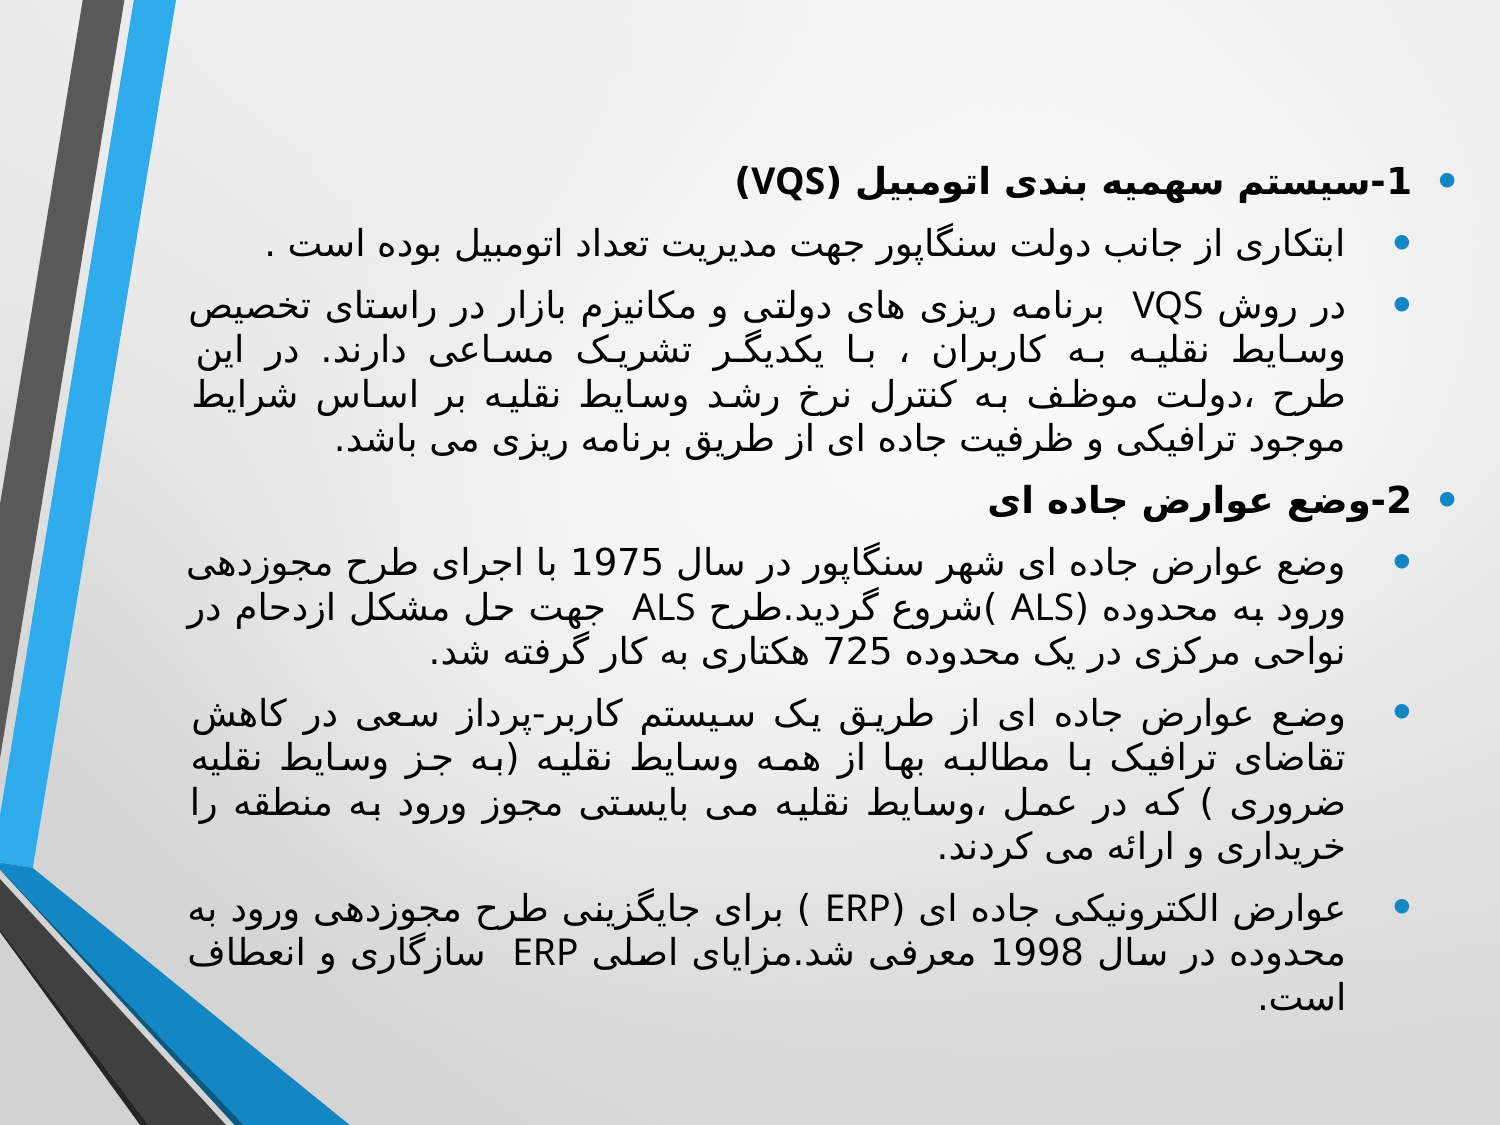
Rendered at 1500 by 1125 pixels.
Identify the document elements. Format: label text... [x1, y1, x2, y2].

list 1-سیستم سهمیه بندی اتومبیل (VQS) ابتکاری از جانب دولت سنگاپور جهت مدیریت تعداد اتومبیل بوده است . در روش VQS برنامه ریزی های دولتی و مکانیزم بازار در راستای تخصیص وسایط نقلیه به کاربران ، با یکدیگر تشریک مساعی دارند. در این طرح ،دولت موظف به کنترل نرخ رشد وسایط نقلیه بر اساس شرایط موجود ترافیکی و ظرفیت جاده ای از طریق برنامه ریزی می باشد. 2-وضع عوارض جاده ای وضع عوارض جاده ای شهر سنگاپور در سال 1975 با اجرای طرح مجوزدهی ورود به محدوده (ALS )شروع گردید.طرح ALS جهت حل مشکل ازدحام در نواحی مرکزی در یک محدوده 725 هکتاری به کار گرفته شد. وضع عوارض جاده ای از طریق یک سیستم کاربر-پرداز سعی در کاهش تقاضای ترافیک با مطالبه بها از همه وسایط نقلیه (به جز وسایط نقلیه ضروری ) که در عمل ،وسایط نقلیه می بایستی مجوز ورود به منطقه را خریداری و ارائه می کردند. عوارض الکترونیکی جاده ای (ERP ) برای جایگزینی طرح مجوزدهی ورود به محدوده در سال 1998 معرفی شد.مزایای اصلی ERP سازگاری و انعطاف است. [171, 113, 1468, 1062]
